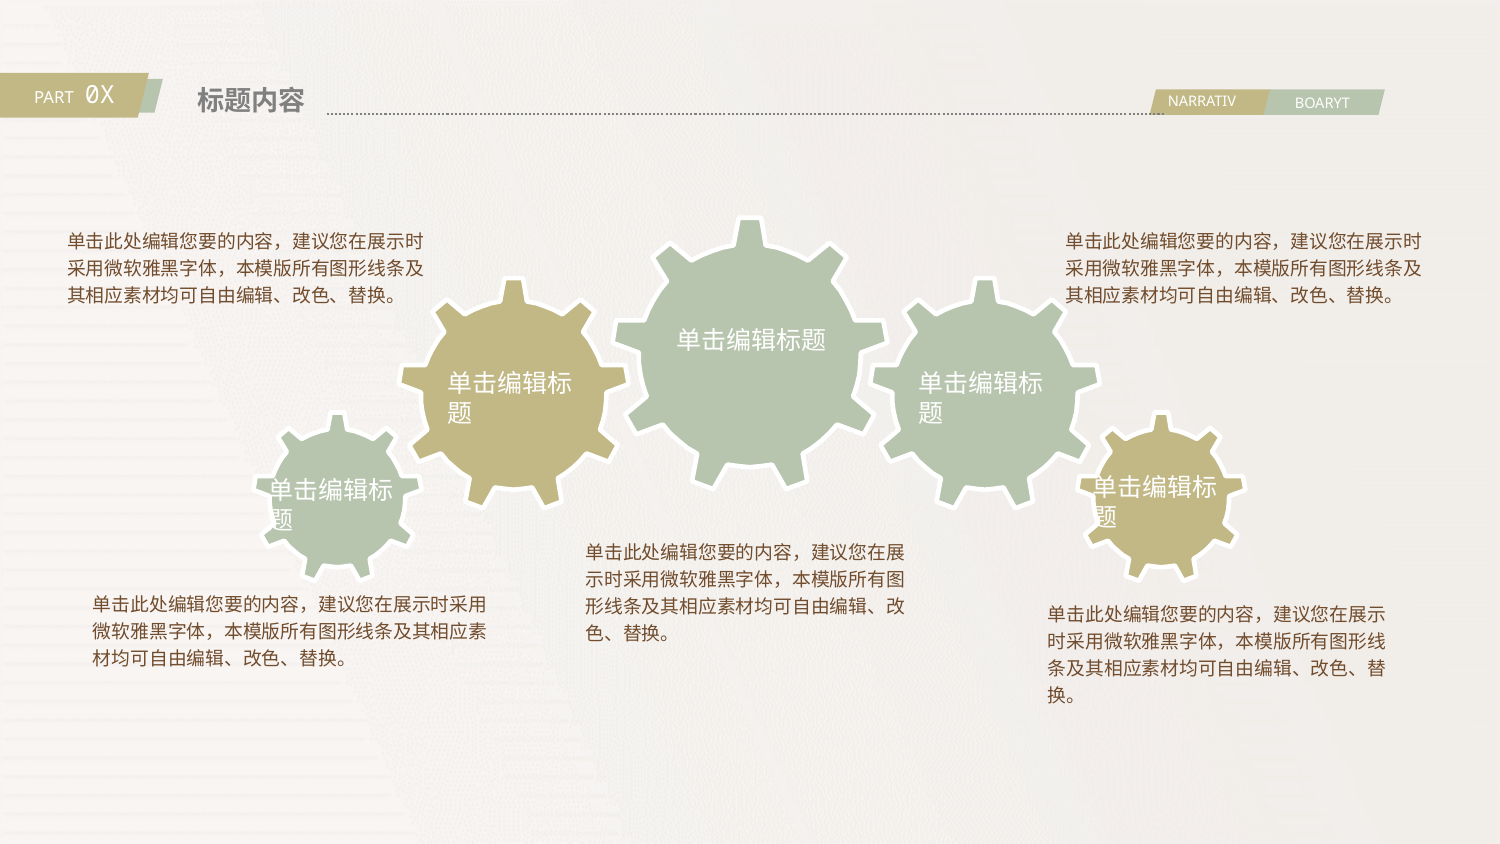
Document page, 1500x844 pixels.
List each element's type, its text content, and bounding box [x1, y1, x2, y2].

text_box 单击此处编辑您要的内容，建议您在展示时采用微软雅黑字体，本模版所有图形线条及其相应素材均可自由编辑、改色、替换。 [52, 217, 455, 314]
text_box 单击编辑标题 [903, 360, 1067, 436]
text_box [870, 278, 1100, 509]
text_box [1101, 412, 1221, 463]
picture [0, 0, 1500, 844]
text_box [1166, 84, 1271, 118]
text_box [276, 412, 398, 467]
text_box [265, 542, 281, 547]
text_box [612, 217, 888, 490]
text_box 单击此处编辑您要的内容，建议您在展示时采用微软雅黑字体，本模版所有图形线条及其相应素材均可自由编辑、改色、替换。 [1032, 591, 1411, 714]
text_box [1263, 86, 1397, 120]
text_box 单击此处编辑您要的内容，建议您在展示时采用微软雅黑字体，本模版所有图形线条及其相应素材均可自由编辑、改色、替换。 [78, 580, 508, 677]
text_box [1240, 476, 1246, 493]
text_box [393, 542, 410, 547]
text_box [416, 476, 422, 493]
text_box [398, 278, 629, 509]
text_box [183, 75, 1166, 124]
text_box [285, 542, 390, 580]
text_box 单击编辑标题 [661, 316, 852, 362]
text_box 单击编辑标题 [253, 467, 416, 542]
text_box 单击此处编辑您要的内容，建议您在展示时采用微软雅黑字体，本模版所有图形线条及其相应素材均可自由编辑、改色、替换。 [1050, 217, 1441, 314]
text_box 单击此处编辑您要的内容，建议您在展示时采用微软雅黑字体，本模版所有图形线条及其相应素材均可自由编辑、改色、替换。 [570, 528, 930, 652]
text_box 单击编辑标题 [432, 360, 595, 436]
text_box 单击编辑标题 [1077, 463, 1240, 539]
text_box [1087, 539, 1236, 581]
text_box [0, 70, 163, 118]
